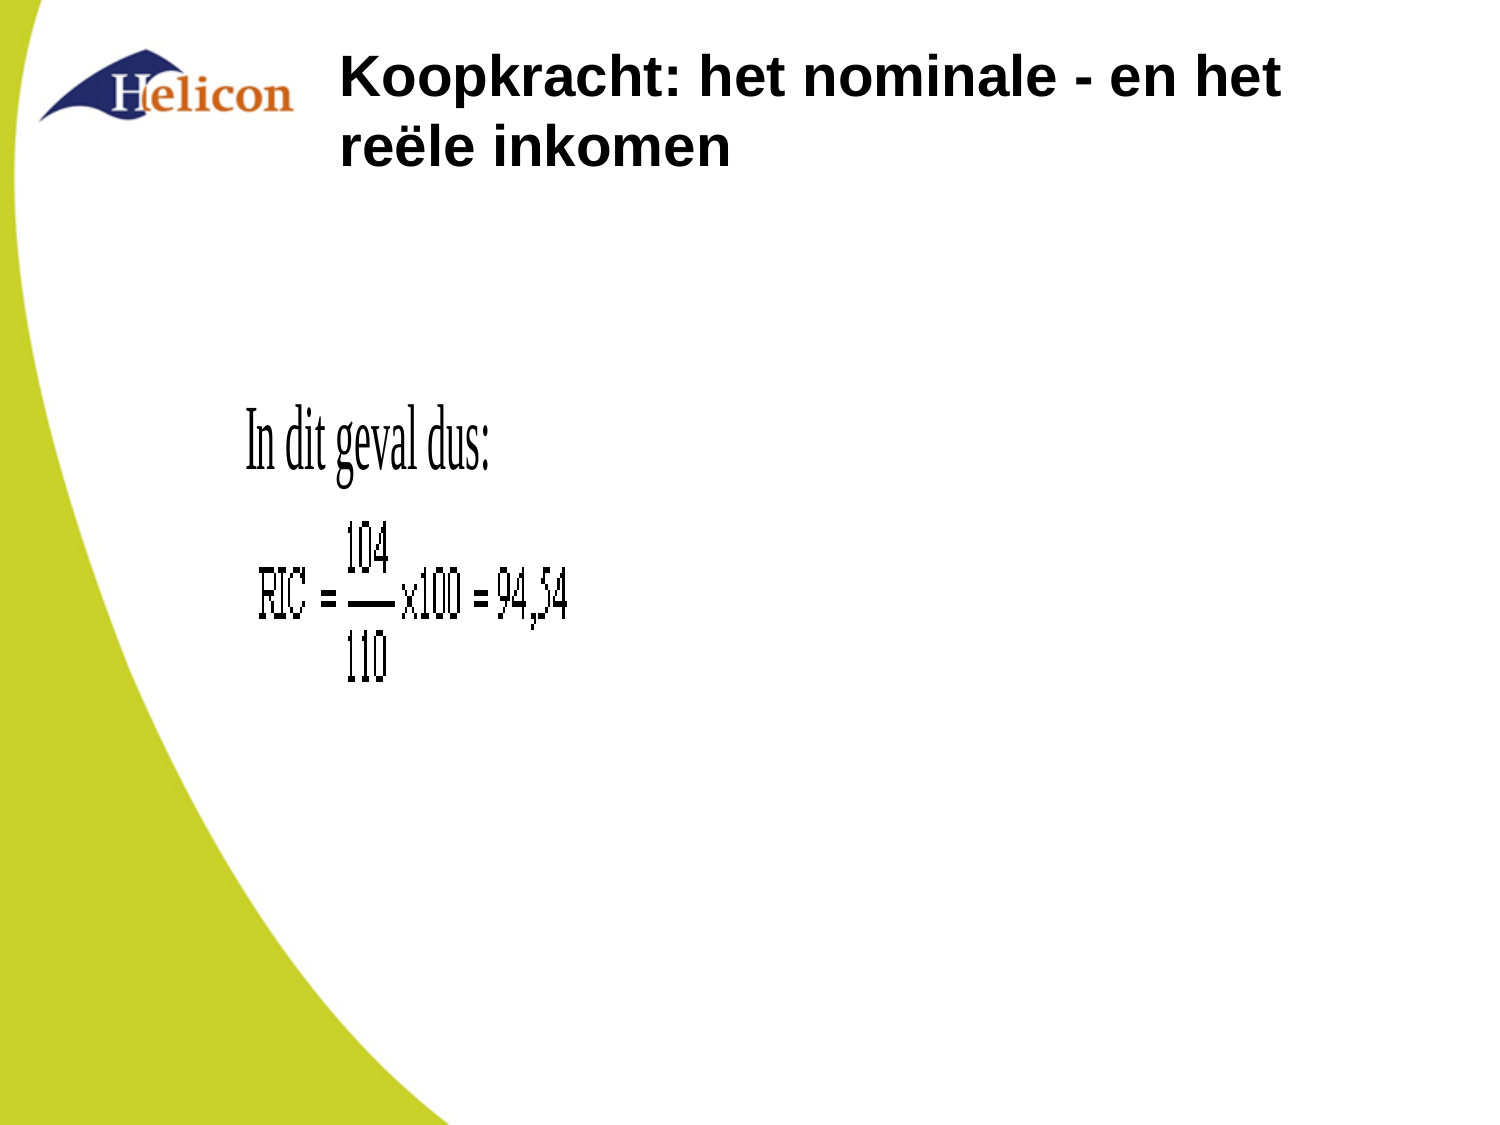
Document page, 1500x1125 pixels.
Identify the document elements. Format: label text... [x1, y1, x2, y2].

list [206, 385, 1500, 729]
picture [0, 0, 1500, 1125]
title Koopkracht: het nominale - en het reële inkomen [324, 54, 1415, 161]
